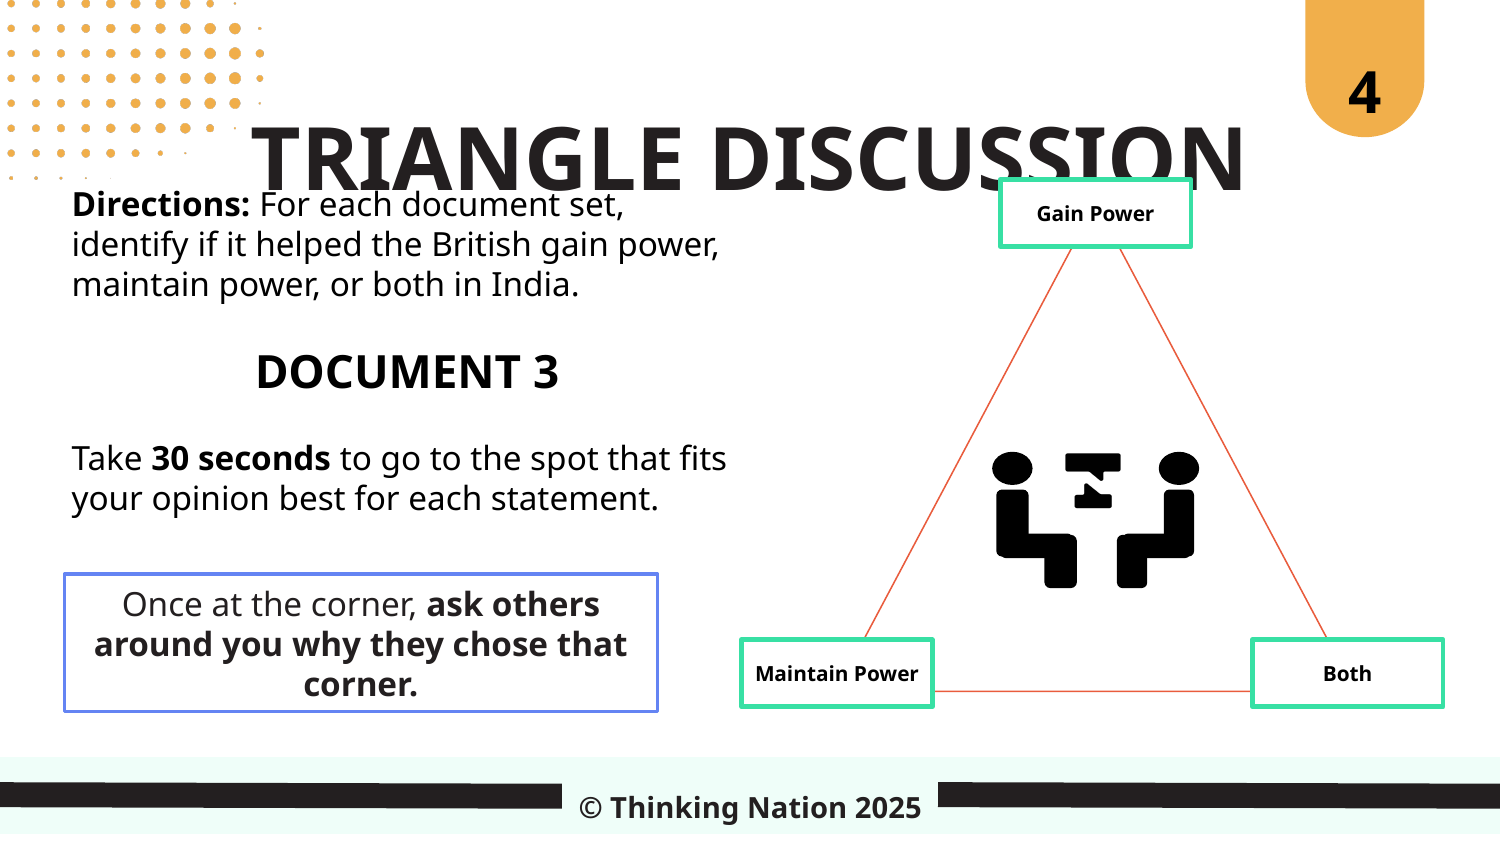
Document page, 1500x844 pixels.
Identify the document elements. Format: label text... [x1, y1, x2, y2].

text_box Both [1252, 639, 1444, 707]
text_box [1300, 0, 1430, 138]
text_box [992, 441, 1199, 588]
text_box Maintain Power [741, 639, 933, 707]
text_box Gain Power [1000, 179, 1191, 247]
text_box [0, 0, 264, 180]
text_box [864, 247, 1328, 692]
text_box Once at the corner, ask others around you why they chose that corner. [64, 574, 658, 712]
text_box Directions: For each document set, identify if it helped the British gain power, maintain power, or both in India. DOCUMENT 3 Take 30 seconds to go to the spot that fits your opinion best for each statement. [64, 175, 750, 588]
text_box TRIANGLE DISCUSSION [209, 61, 1291, 209]
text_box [0, 756, 1500, 835]
